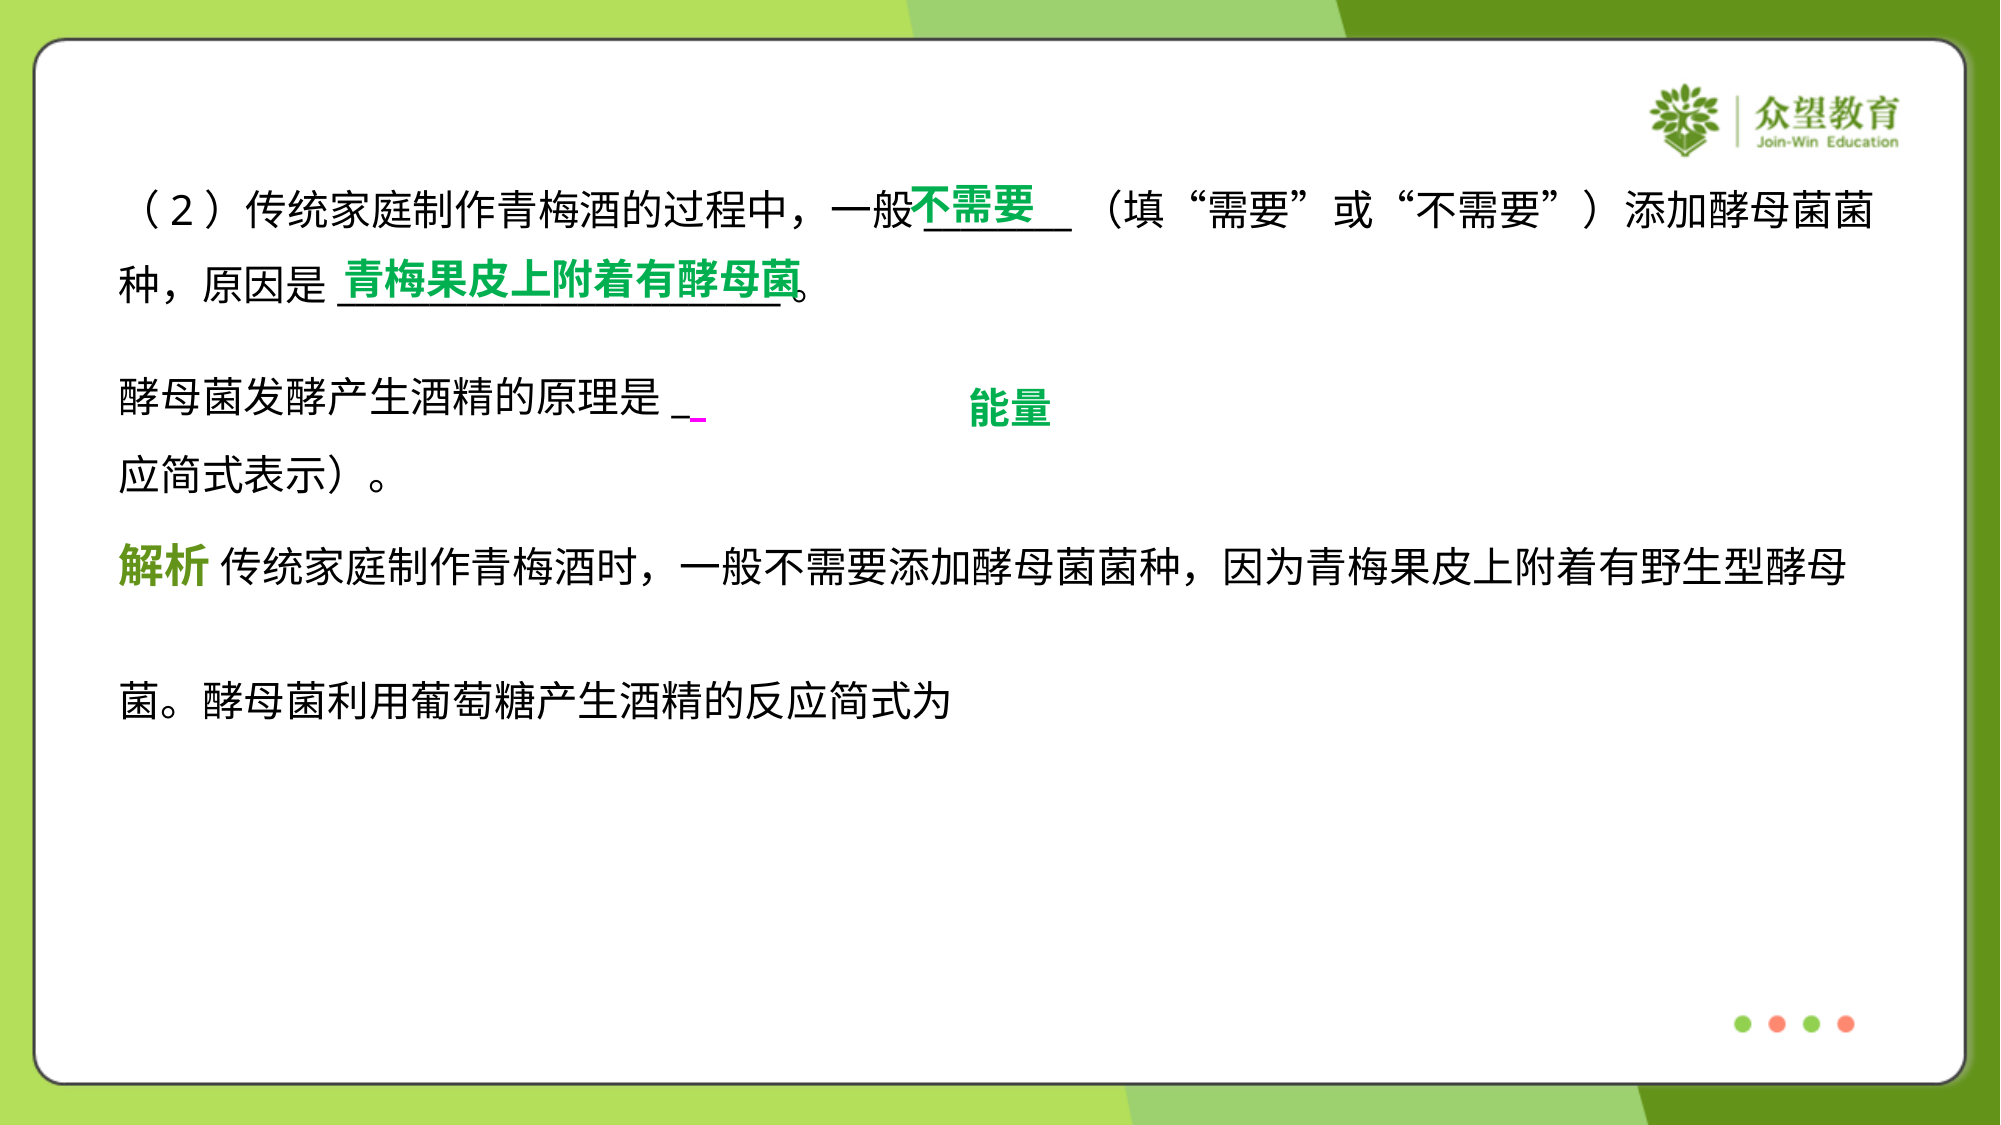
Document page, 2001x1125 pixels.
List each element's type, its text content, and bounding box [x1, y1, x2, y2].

picture [0, 0, 2000, 1125]
text_box 青梅果皮上附着有酵母菌 [328, 227, 817, 295]
text_box （2）传统家庭制作青梅酒的过程中，一般________（填“需要”或“不需要”）添加酵母菌菌 种，原因是________________________。 酵母菌发酵产生酒精的原理是_ _________________________________（反应底物是葡萄糖，用反 应简式表示）。 [118, 158, 1883, 491]
text_box 不需要 [894, 152, 1050, 220]
